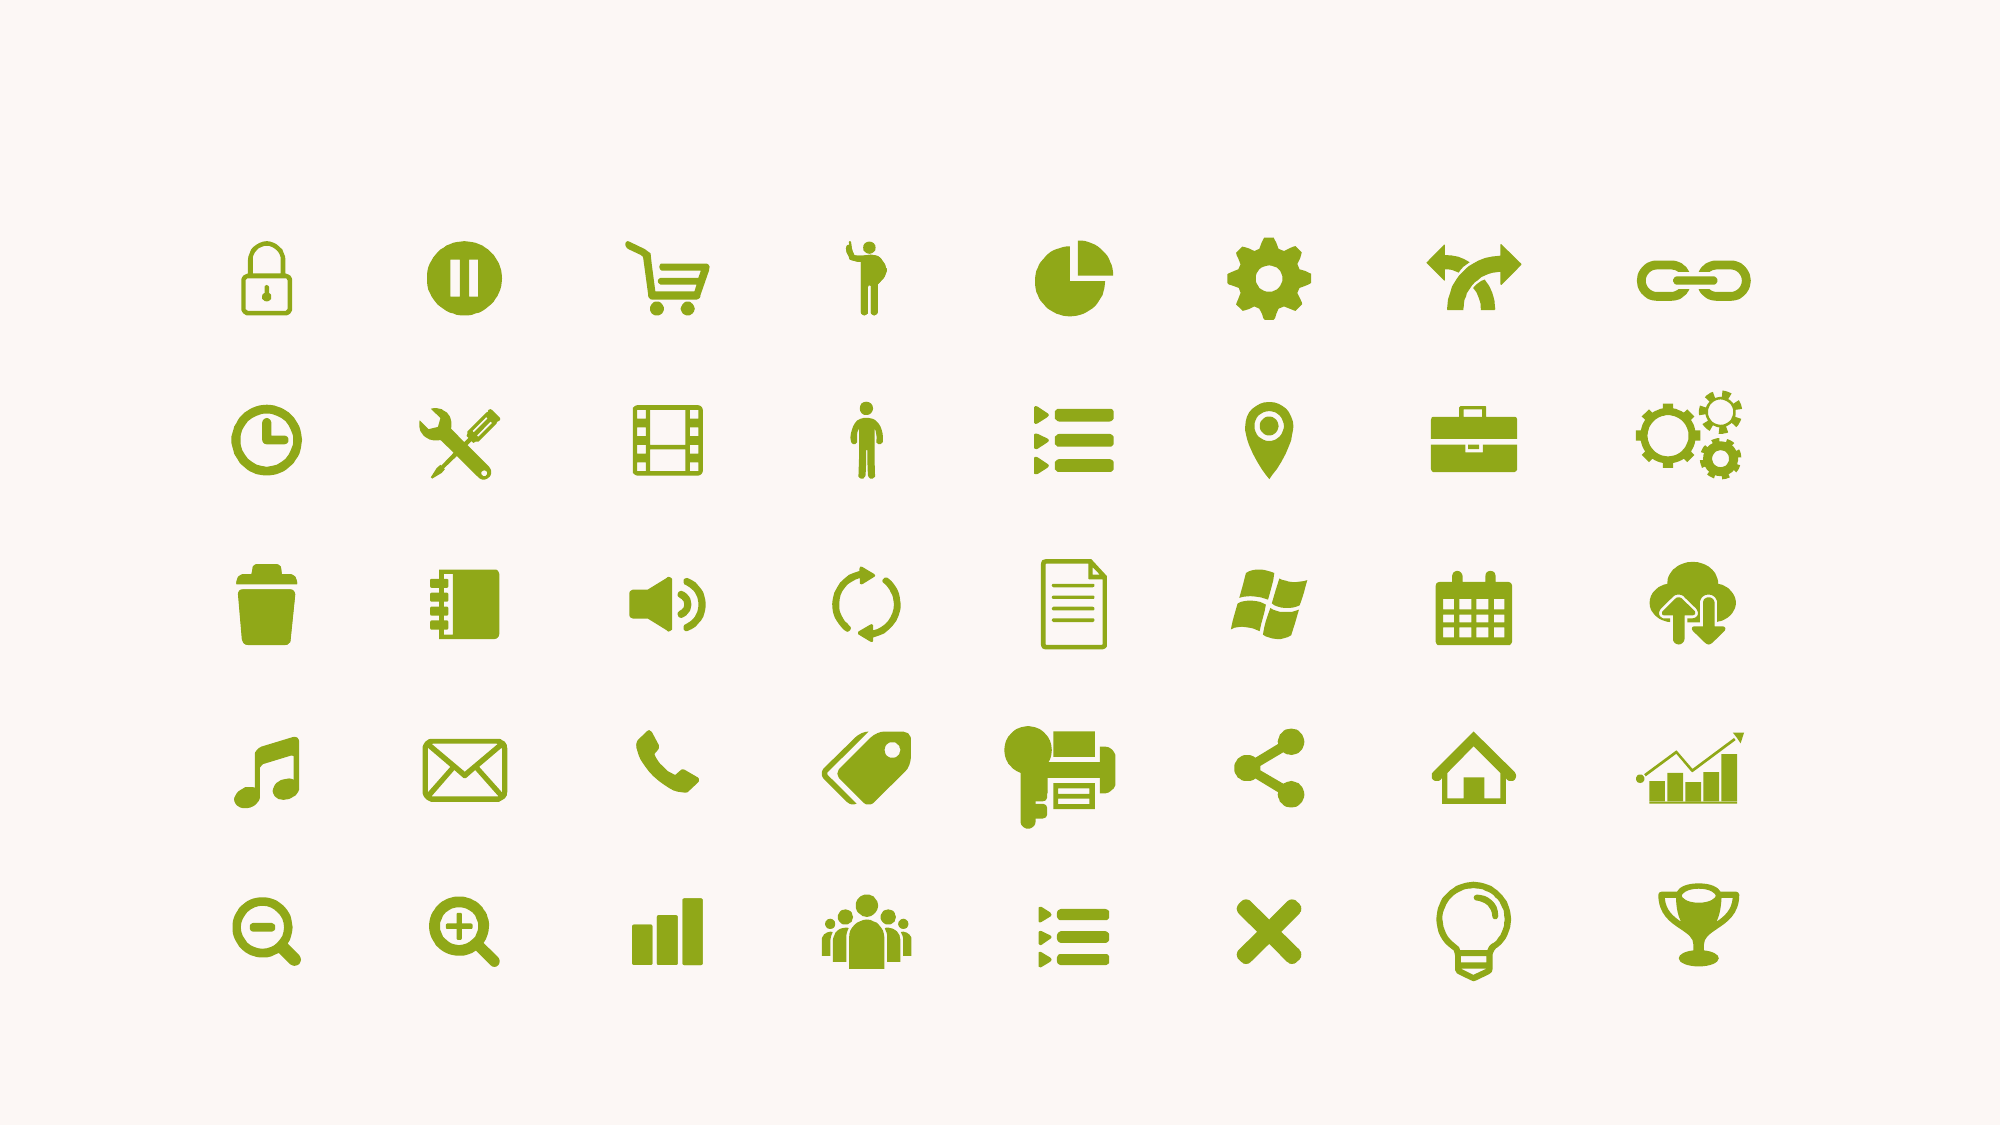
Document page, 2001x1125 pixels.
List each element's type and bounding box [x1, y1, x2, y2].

text_box [422, 738, 508, 802]
text_box [821, 931, 833, 956]
text_box [1435, 570, 1513, 646]
text_box [1636, 260, 1751, 301]
text_box [1230, 569, 1308, 640]
text_box [1056, 931, 1110, 943]
text_box [884, 927, 901, 962]
text_box [1056, 954, 1110, 966]
text_box [1038, 951, 1052, 968]
text_box [419, 408, 501, 480]
text_box [1035, 240, 1113, 317]
text_box [231, 404, 303, 476]
text_box [845, 241, 887, 316]
text_box [832, 927, 849, 962]
text_box [1056, 908, 1110, 921]
text_box [629, 576, 706, 632]
text_box [1245, 402, 1294, 480]
text_box [427, 241, 503, 316]
text_box [429, 896, 500, 967]
text_box [1658, 883, 1740, 967]
text_box [825, 918, 836, 929]
text_box [632, 405, 703, 476]
text_box [1040, 559, 1107, 650]
text_box [625, 240, 710, 316]
text_box [1649, 561, 1736, 645]
text_box [1426, 243, 1522, 311]
text_box [1234, 728, 1305, 808]
text_box [1004, 726, 1052, 829]
text_box [850, 401, 883, 479]
text_box [632, 898, 703, 965]
text_box [1430, 406, 1517, 473]
text_box [236, 564, 298, 645]
text_box [1034, 406, 1049, 424]
text_box [1052, 731, 1116, 810]
text_box [1038, 930, 1052, 946]
text_box [1236, 899, 1302, 965]
text_box [1054, 433, 1114, 447]
text_box [1436, 881, 1512, 982]
text_box [1227, 237, 1312, 320]
text_box [1034, 456, 1049, 475]
text_box [1431, 731, 1517, 804]
text_box [430, 569, 500, 640]
text_box [898, 918, 909, 929]
text_box [855, 894, 879, 918]
text_box [849, 919, 885, 969]
text_box [1034, 433, 1049, 450]
text_box [232, 897, 302, 966]
text_box [241, 241, 293, 316]
text_box [1054, 408, 1114, 422]
text_box [1038, 906, 1052, 923]
text_box [821, 731, 869, 805]
text_box [900, 931, 912, 956]
text_box [837, 909, 854, 925]
text_box [837, 731, 911, 805]
text_box [858, 577, 901, 642]
text_box [234, 736, 300, 809]
text_box [832, 566, 876, 632]
text_box [880, 909, 896, 925]
text_box [636, 730, 699, 793]
text_box [1636, 732, 1744, 804]
text_box [1054, 459, 1114, 472]
text_box [1635, 390, 1742, 480]
